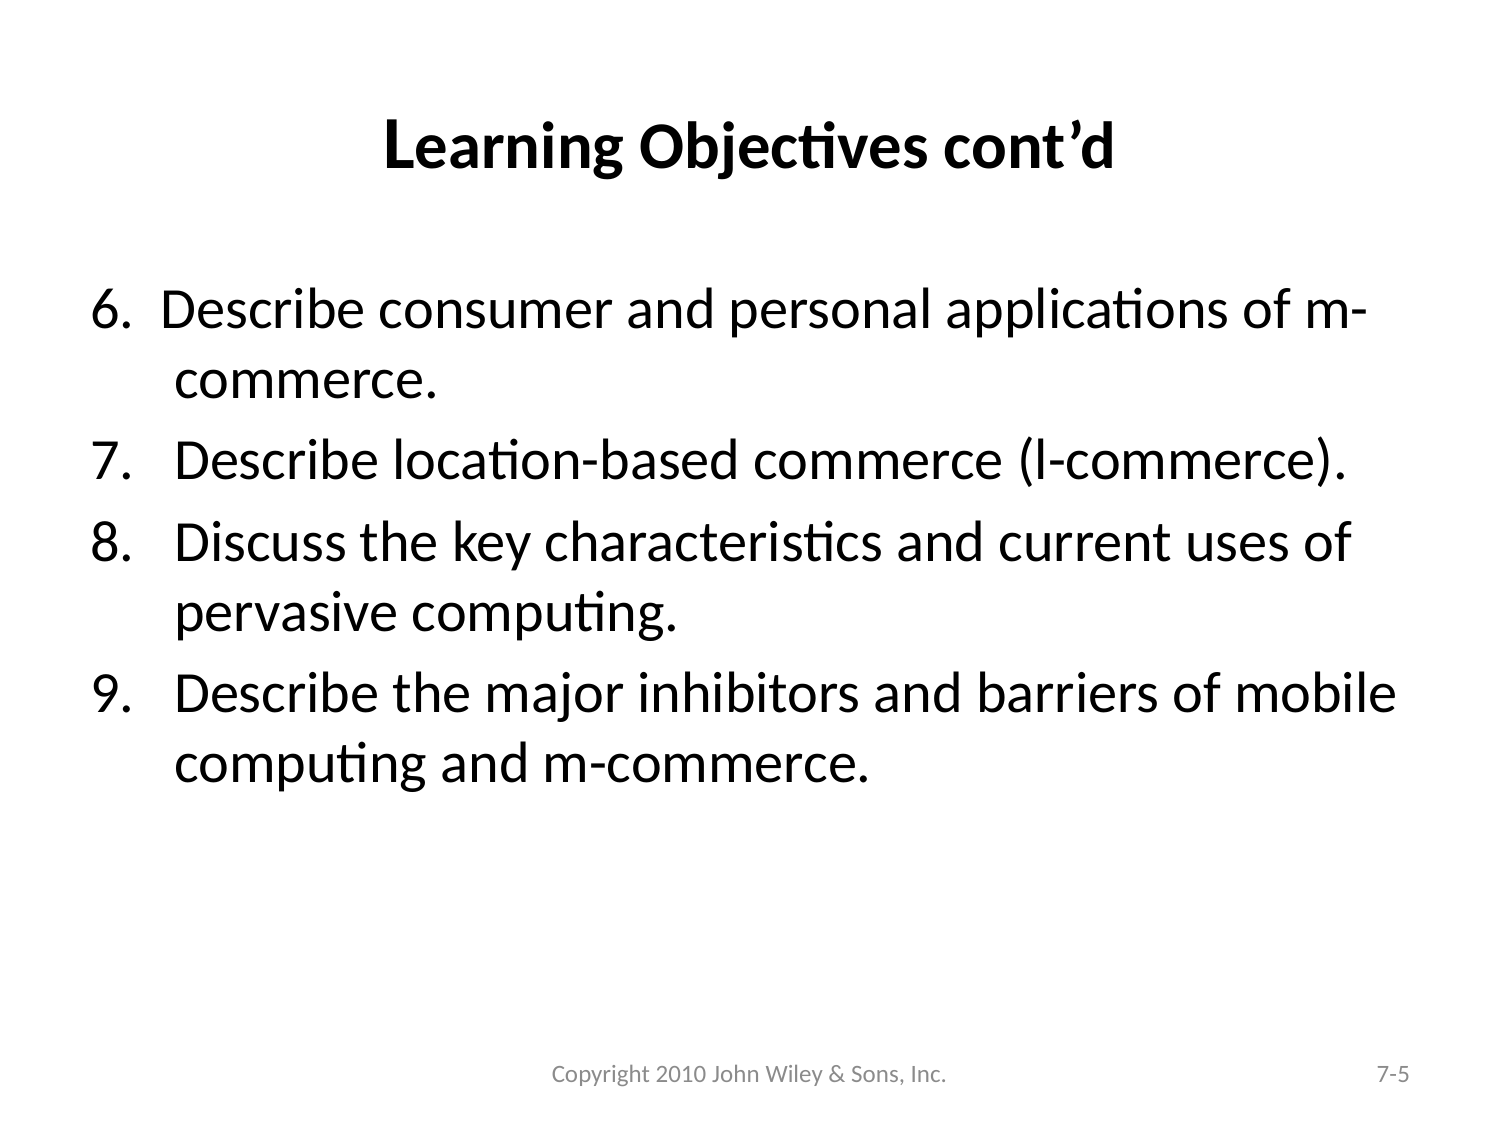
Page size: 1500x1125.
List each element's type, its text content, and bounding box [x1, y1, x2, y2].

title Learning Objectives cont’d [75, 45, 1425, 233]
footer Copyright 2010 John Wiley & Sons, Inc. [512, 1042, 988, 1103]
list 6. Describe consumer and personal applications of m-commerce. Describe location-based commerce (l-commerce). Discuss the key characteristics and current uses of pervasive computing. Describe the major inhibitors and barriers of mobile computing and m-commerce. [75, 262, 1425, 1005]
slide_number 7-5 [1074, 1042, 1425, 1103]
